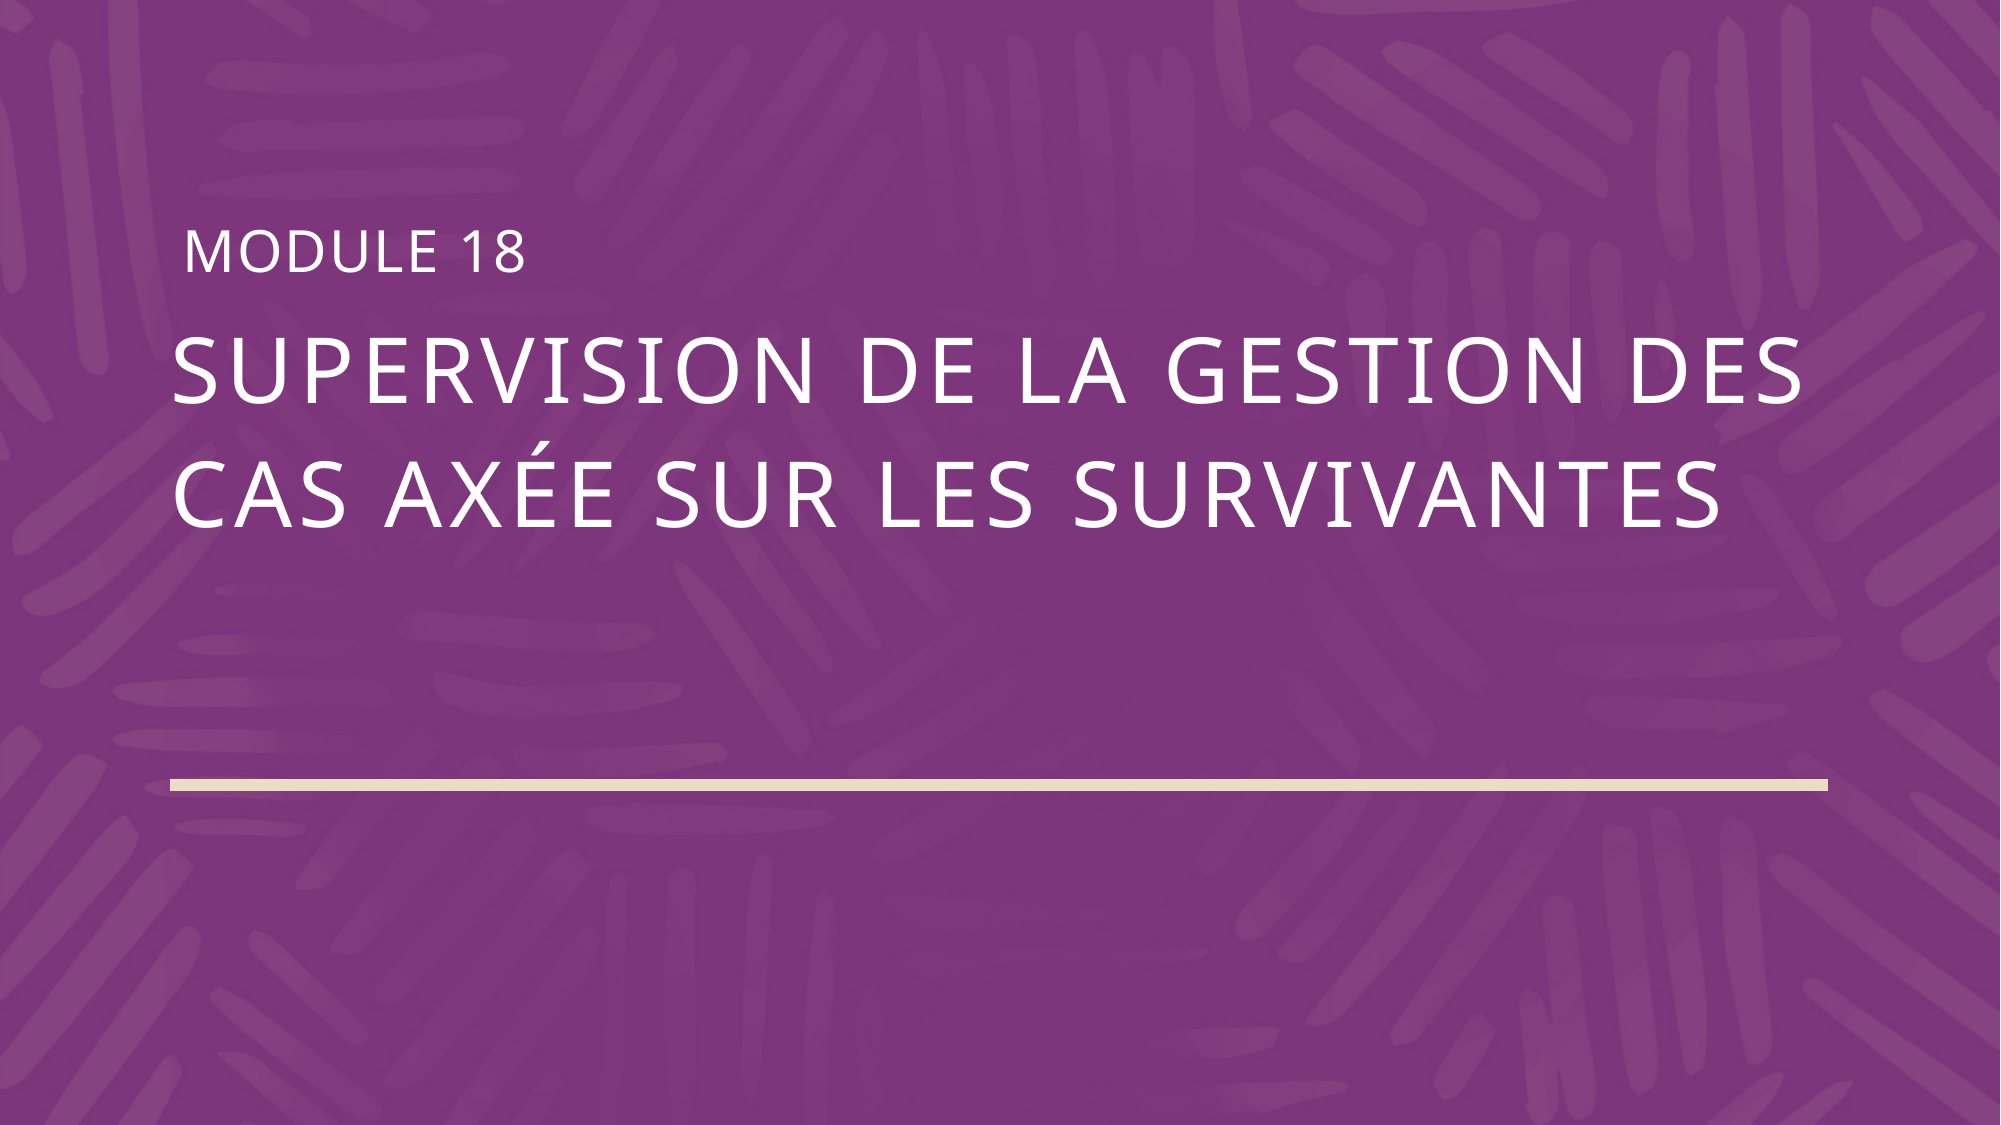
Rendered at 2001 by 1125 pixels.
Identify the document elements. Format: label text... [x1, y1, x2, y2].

picture [0, 0, 2000, 1125]
title Supervision de la gestion des cas axée sur les survivantes [155, 298, 1837, 649]
list MODULE 18 [159, 207, 1855, 327]
